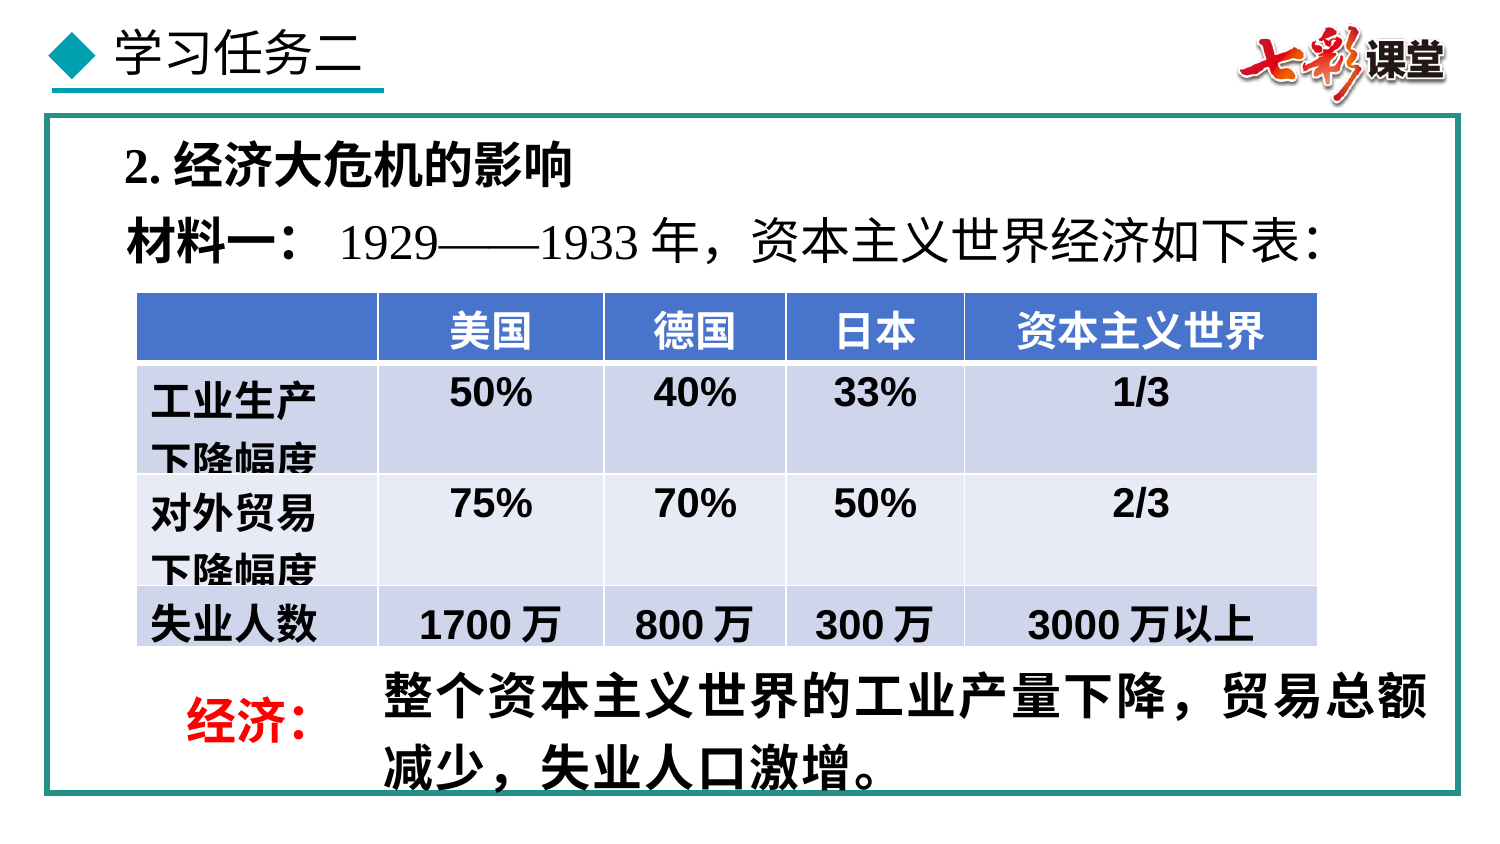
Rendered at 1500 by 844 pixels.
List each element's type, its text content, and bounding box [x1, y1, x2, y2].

text_box 材料一：1929——1933年，资本主义世界经济如下表： [111, 202, 1388, 277]
table_cell 40% [605, 366, 785, 473]
table_cell 70% [605, 475, 785, 585]
table_cell 33% [787, 366, 964, 473]
table_header 资本主义世界 [965, 293, 1317, 360]
table_cell 3000万以上 [965, 586, 1317, 646]
text_box 经济： [171, 681, 315, 757]
table_cell 失业人数 [137, 586, 377, 646]
table_header 德国 [605, 293, 785, 360]
table_cell 1700万 [379, 586, 603, 646]
table_cell 50% [787, 475, 964, 585]
table_cell 300万 [787, 586, 964, 646]
text_box 2.经济大危机的影响 [109, 126, 1002, 202]
table_cell 800万 [605, 586, 785, 646]
table_cell 对外贸易 下降幅度 [137, 475, 377, 585]
table_header [137, 293, 377, 360]
table_cell 工业生产 下降幅度 [137, 366, 377, 473]
table_cell 1/3 [965, 366, 1317, 473]
table_cell 50% [379, 366, 603, 473]
table_header 日本 [787, 293, 964, 360]
table_cell 75% [379, 475, 603, 585]
table_cell 2/3 [965, 475, 1317, 585]
table_header 美国 [379, 293, 603, 360]
picture [1234, 20, 1451, 108]
